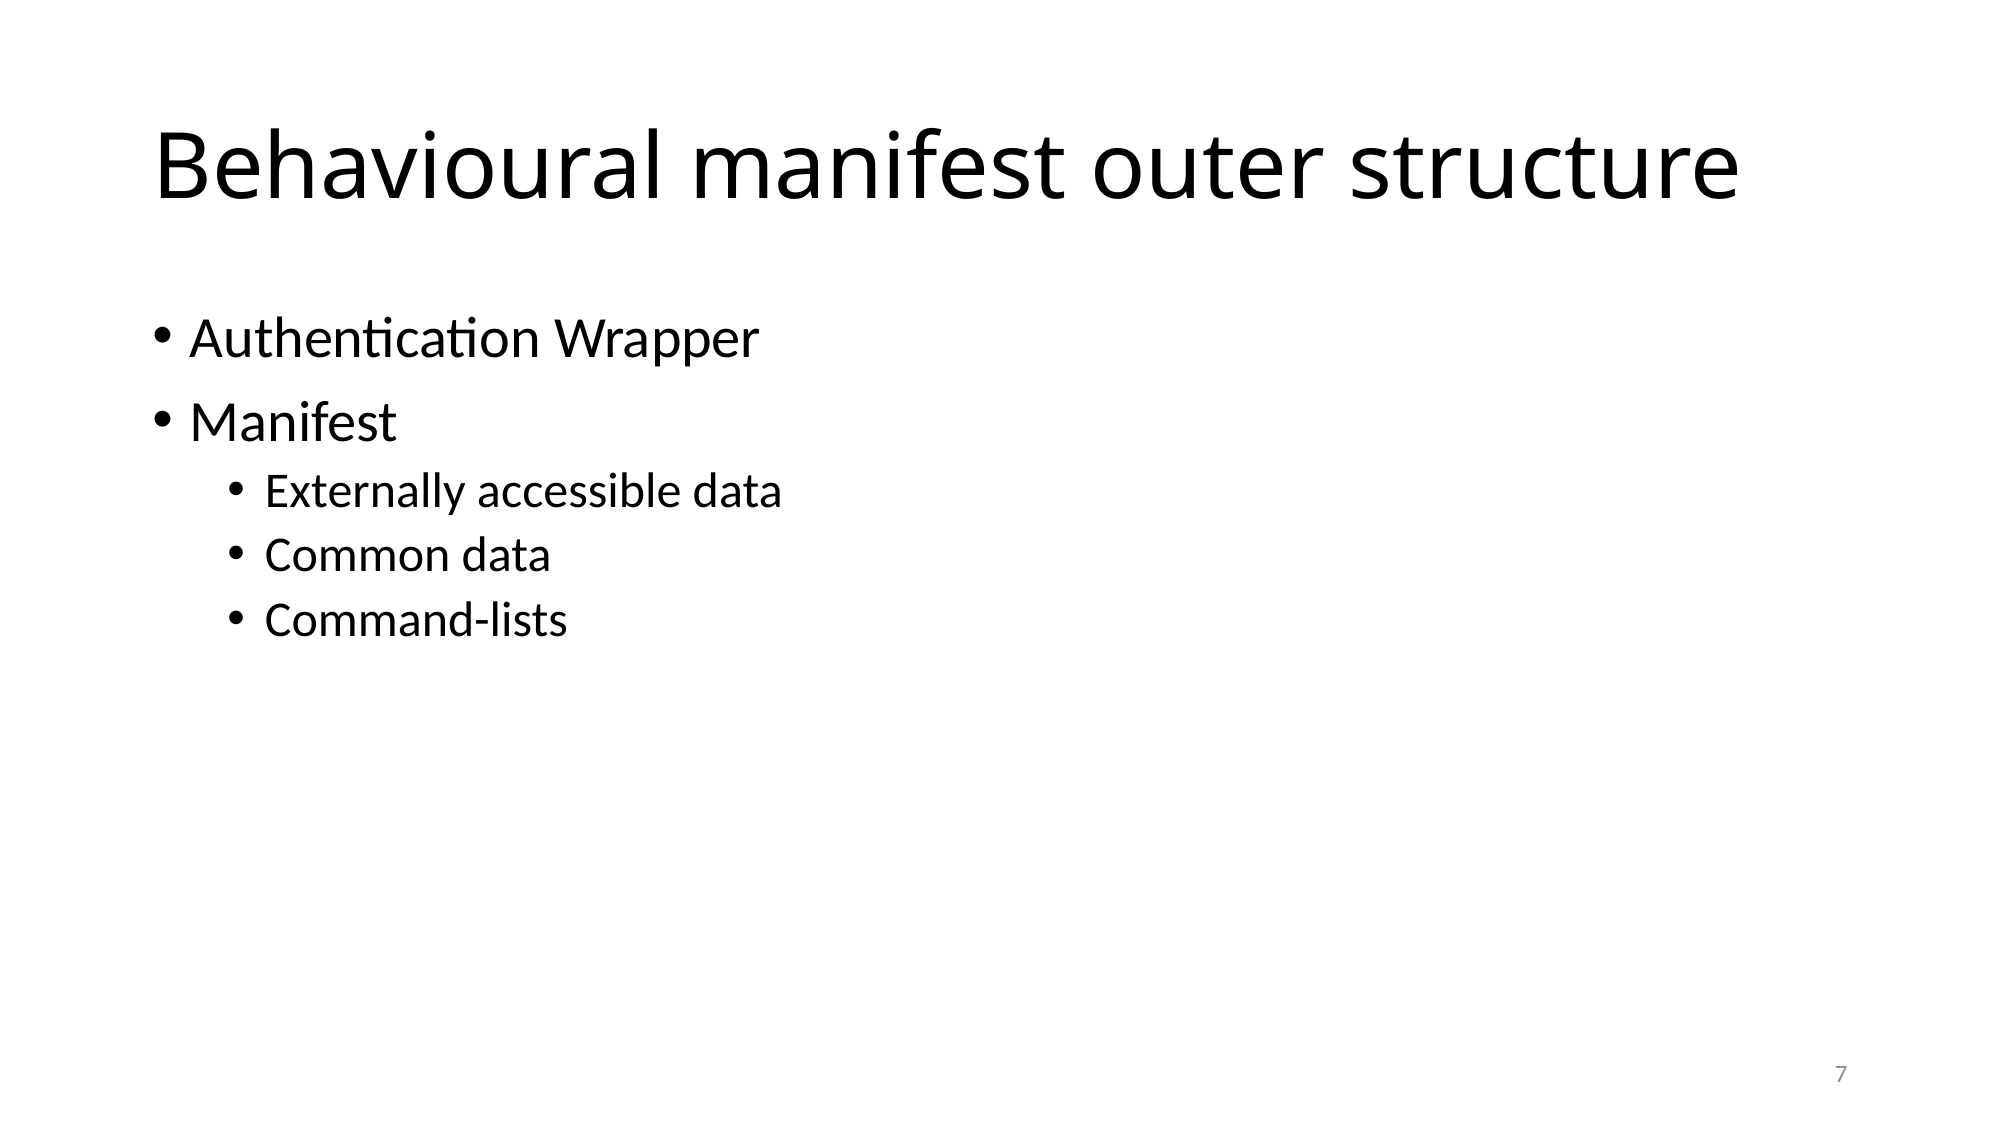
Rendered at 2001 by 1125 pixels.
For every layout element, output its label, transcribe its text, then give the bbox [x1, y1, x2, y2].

list Authentication Wrapper Manifest Externally accessible data Common data Command-lists [137, 299, 1863, 1014]
title Behavioural manifest outer structure [137, 59, 1863, 278]
slide_number 6 [1412, 1042, 1863, 1103]
